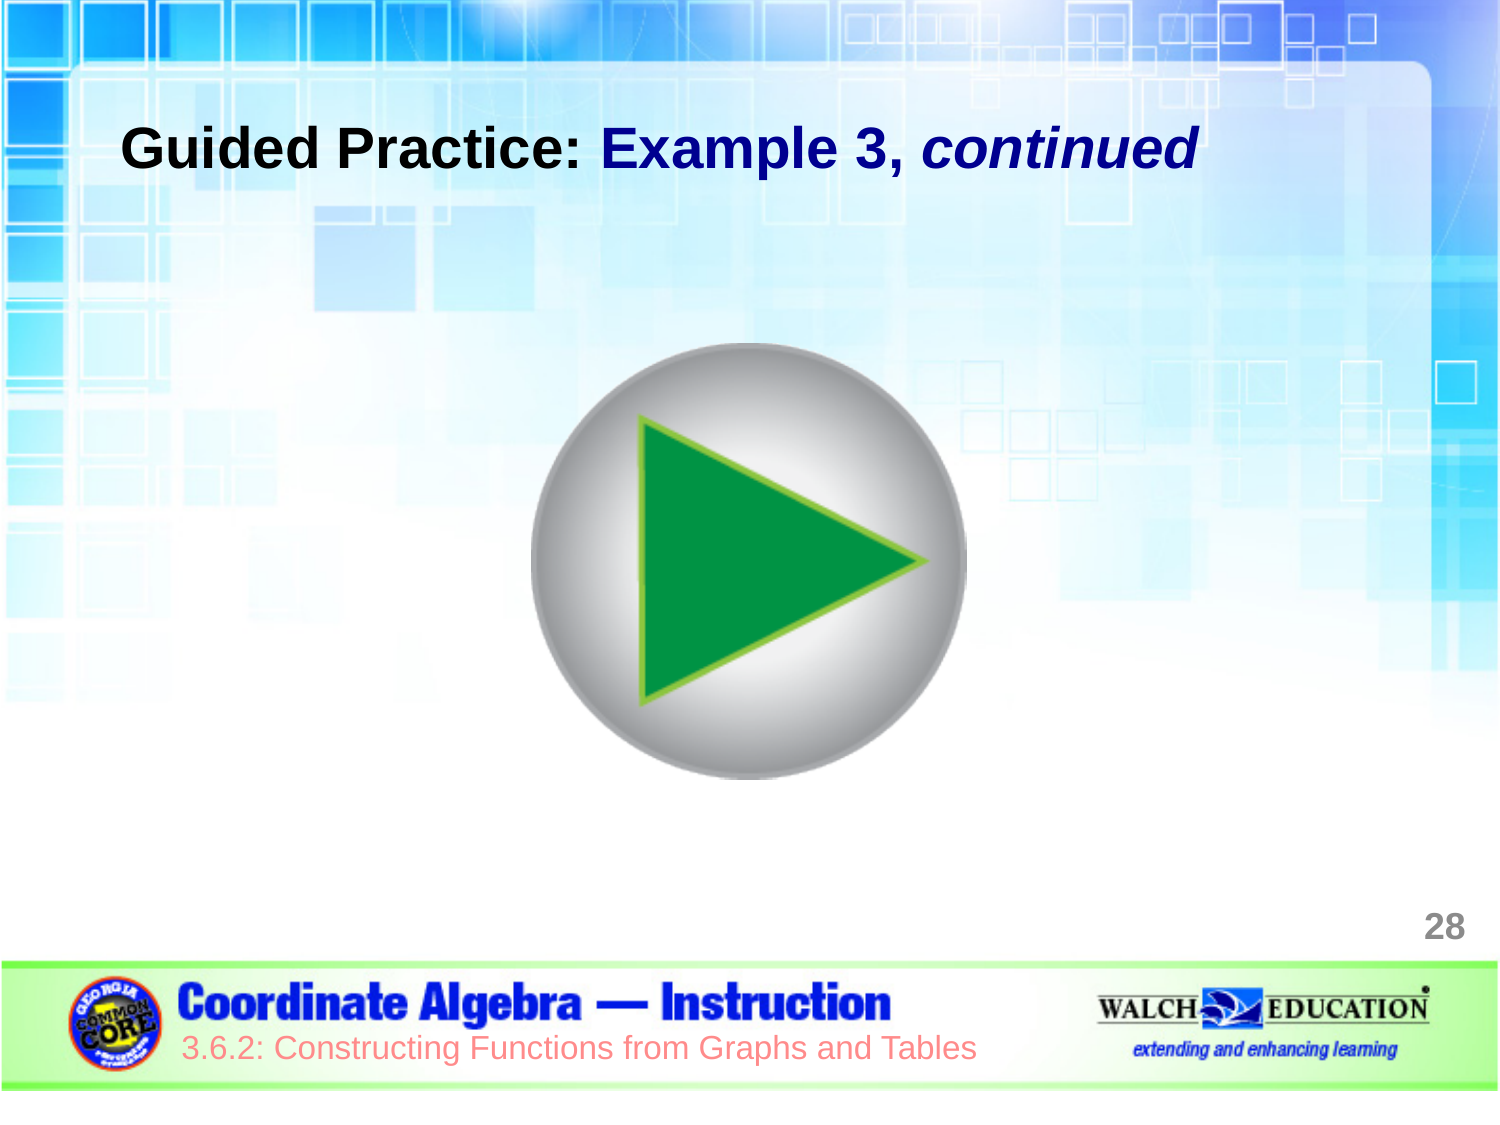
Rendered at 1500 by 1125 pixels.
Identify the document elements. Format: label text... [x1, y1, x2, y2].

picture [1, 0, 1500, 1091]
text_box Guided Practice: Example 3, continued [105, 103, 1394, 925]
footer 3.6.2: Constructing Functions from Graphs and Tables [166, 1024, 1080, 1069]
slide_number 28 [1361, 901, 1481, 949]
